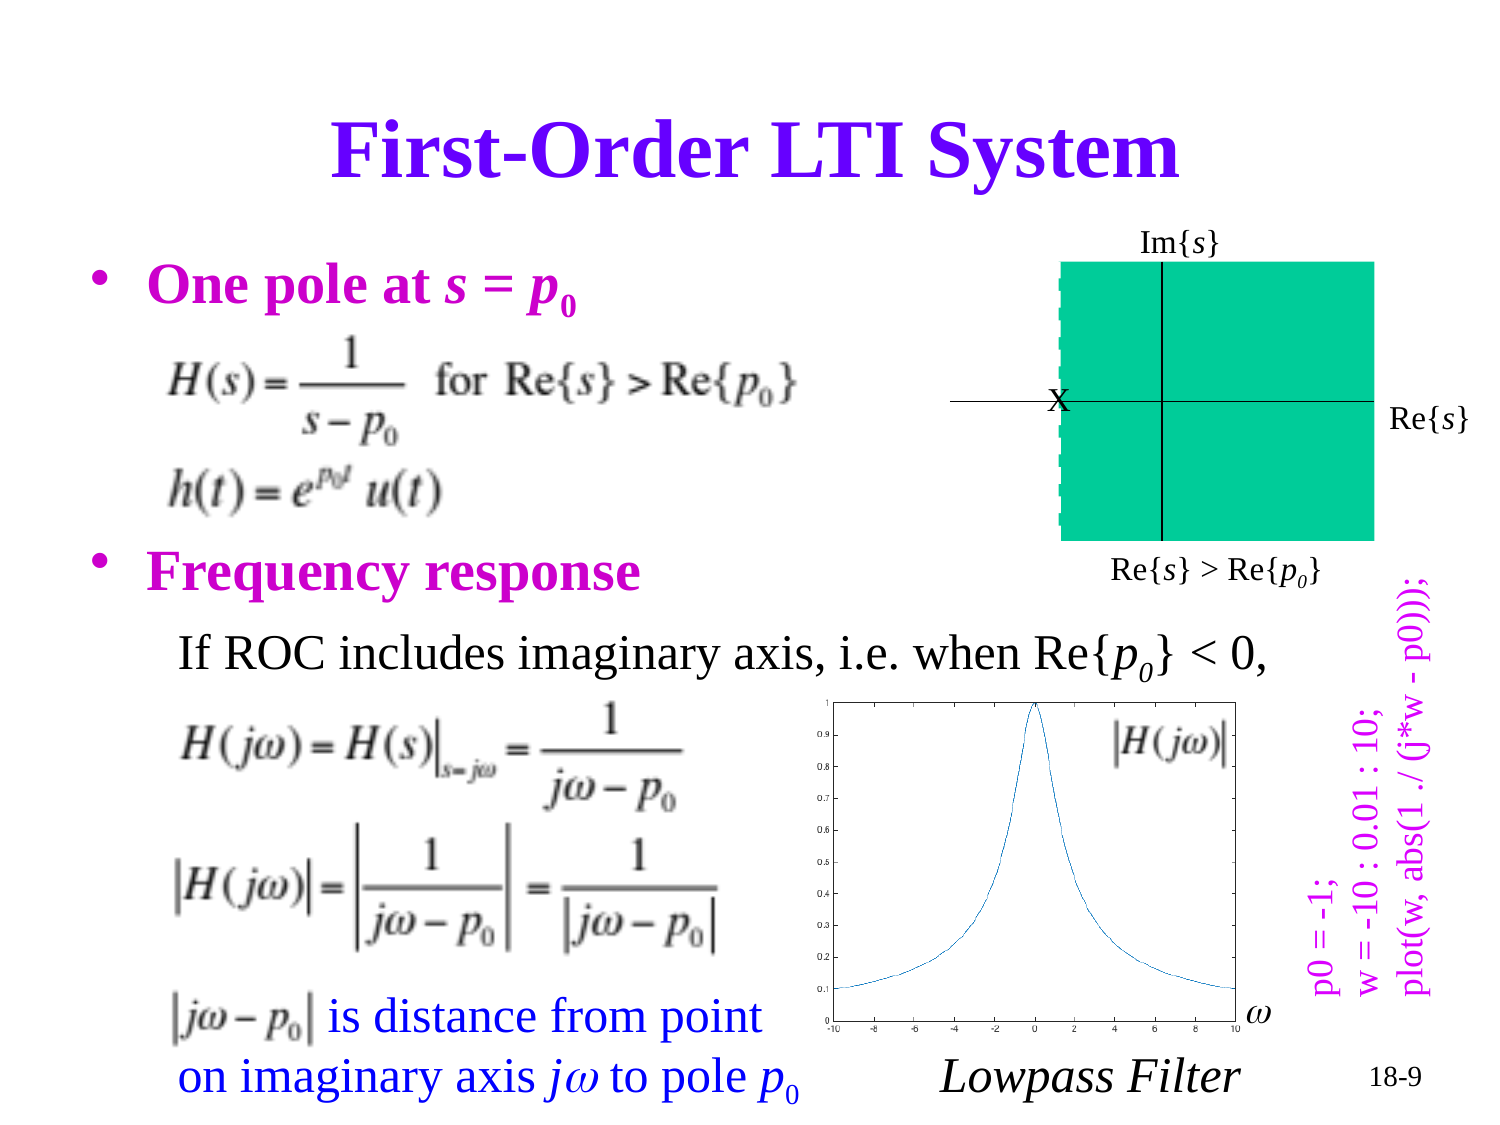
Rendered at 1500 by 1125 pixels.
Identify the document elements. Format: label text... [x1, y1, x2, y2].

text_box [87, 974, 851, 1125]
text_box w [1258, 978, 1275, 1039]
text_box If ROC includes imaginary axis, i.e. when Re{p0} < 0, [87, 612, 1287, 700]
picture [812, 689, 1254, 1048]
title First-Order LTI System [75, 50, 1438, 238]
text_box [521, 824, 721, 958]
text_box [949, 212, 1488, 596]
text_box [1110, 714, 1228, 773]
text_box Frequency response [74, 525, 763, 625]
slide_number 18-9 [1124, 1049, 1438, 1125]
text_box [161, 321, 801, 451]
text_box p0 = -1; w = -10 : 0.01 : 10; plot(w, abs(1 ./ (j*w - p0))); [1287, 604, 1438, 1013]
list One pole at s = p0 [75, 237, 650, 338]
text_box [162, 449, 450, 526]
text_box Lowpass Filter [924, 1039, 1275, 1110]
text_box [499, 687, 688, 816]
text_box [174, 711, 494, 792]
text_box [170, 812, 513, 956]
